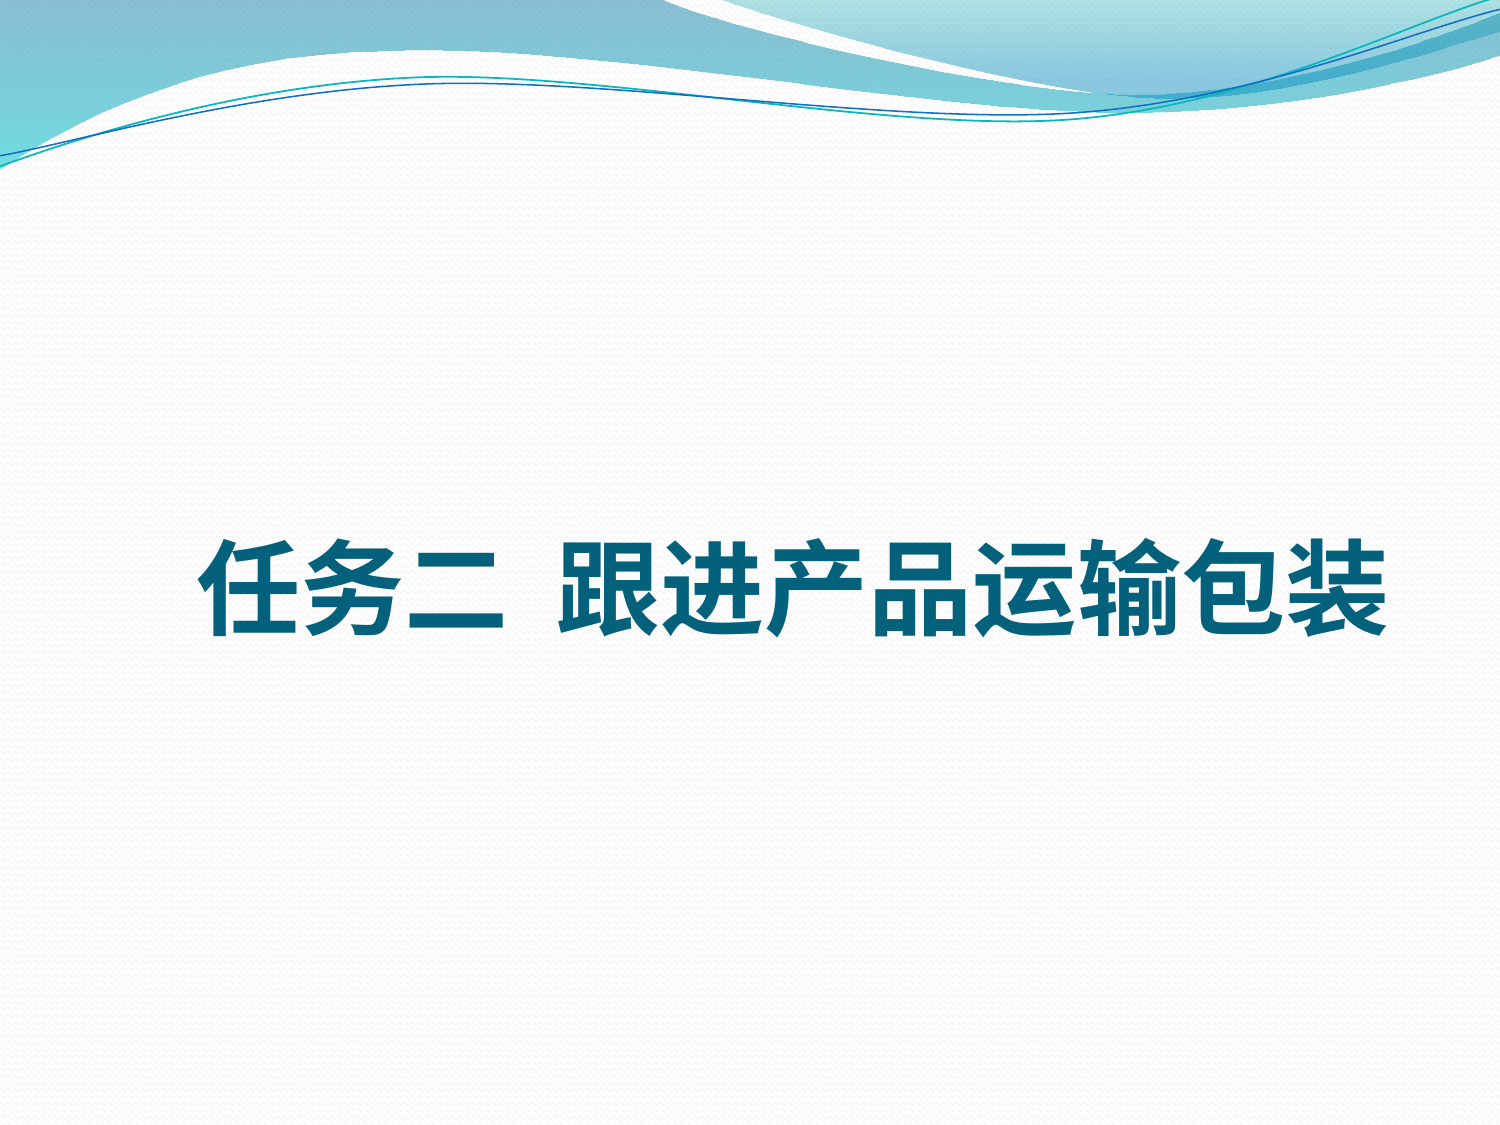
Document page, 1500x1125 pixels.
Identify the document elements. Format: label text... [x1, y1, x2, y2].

text_box 任务二 跟进产品运输包装 [112, 586, 1475, 774]
